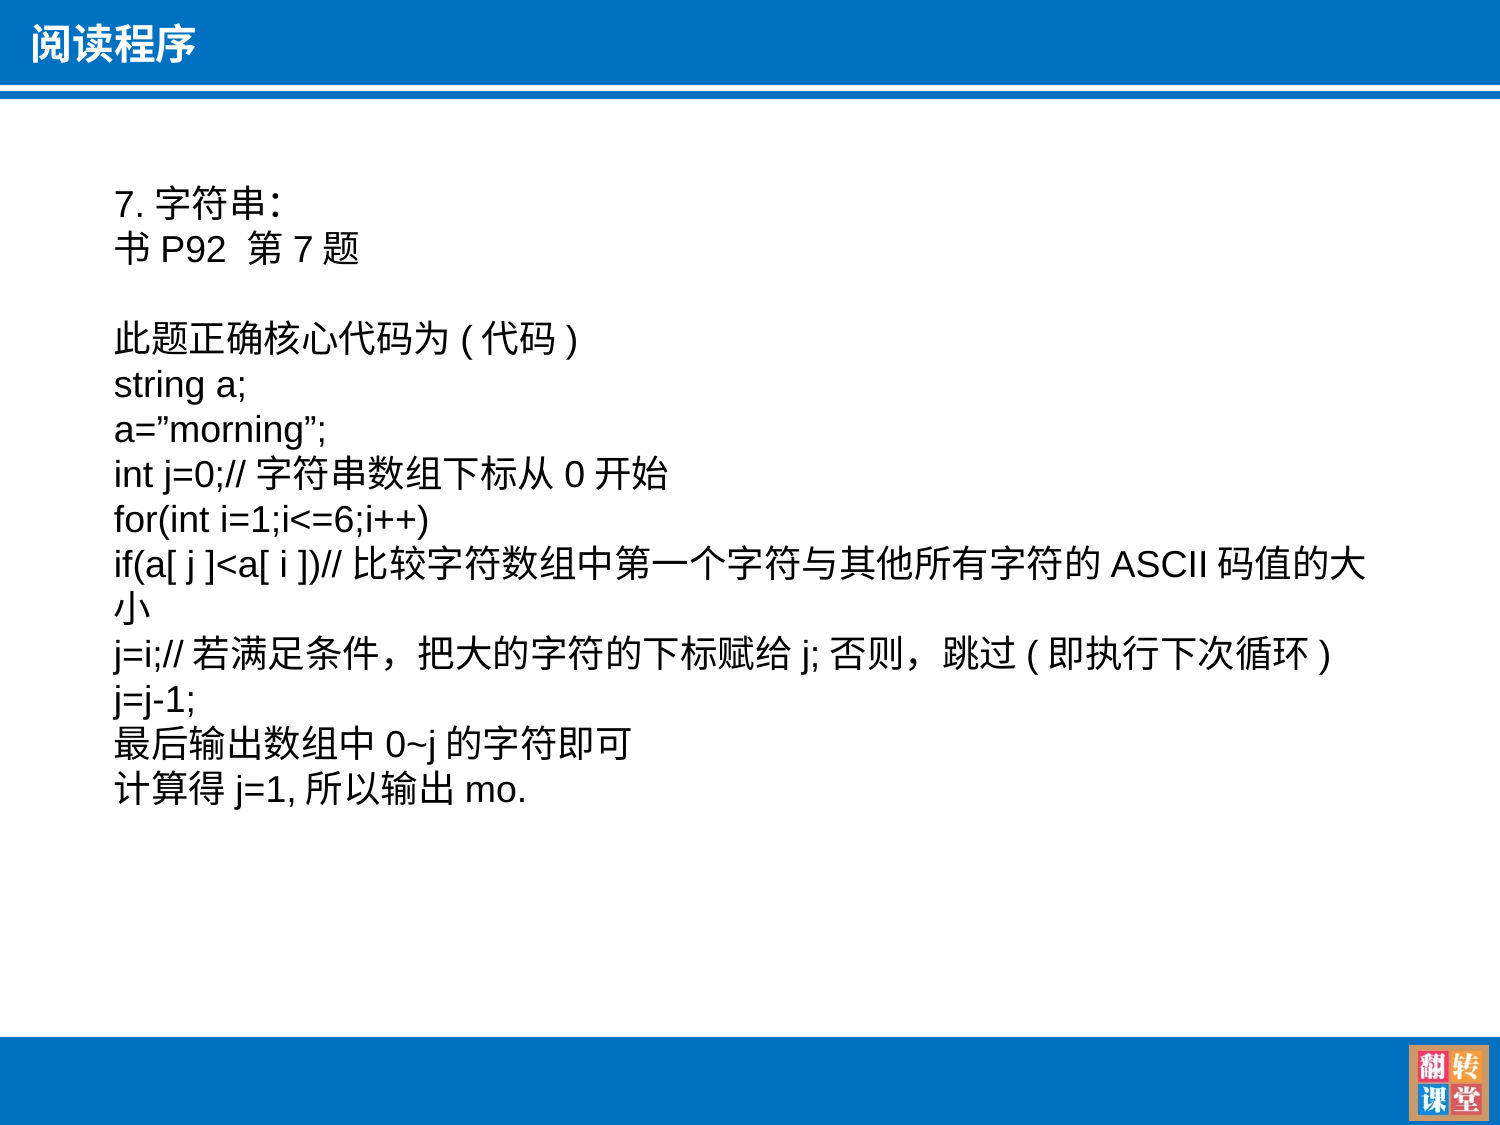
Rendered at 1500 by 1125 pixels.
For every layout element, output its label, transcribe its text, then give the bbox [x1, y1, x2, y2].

text_box [0, 91, 1500, 99]
picture [1409, 1045, 1489, 1121]
text_box 7.字符串： 书P92 第7题 此题正确核心代码为(代码) string a; a=”morning”; int j=0;//字符串数组下标从0开始 for(int i=1;i<=6;i++) if(a[ j ]<a[ i ])//比较字符数组中第一个字符与其他所有字符的ASCII码值的大小 j=i;//若满足条件，把大的字符的下标赋给j;否则，跳过(即执行下次循环) j=j-1; 最后输出数组中0~j的字符即可 计算得j=1,所以输出mo. [99, 172, 1410, 818]
text_box [0, 0, 1500, 86]
text_box [0, 1036, 1500, 1125]
text_box 阅读程序 [15, 10, 776, 76]
